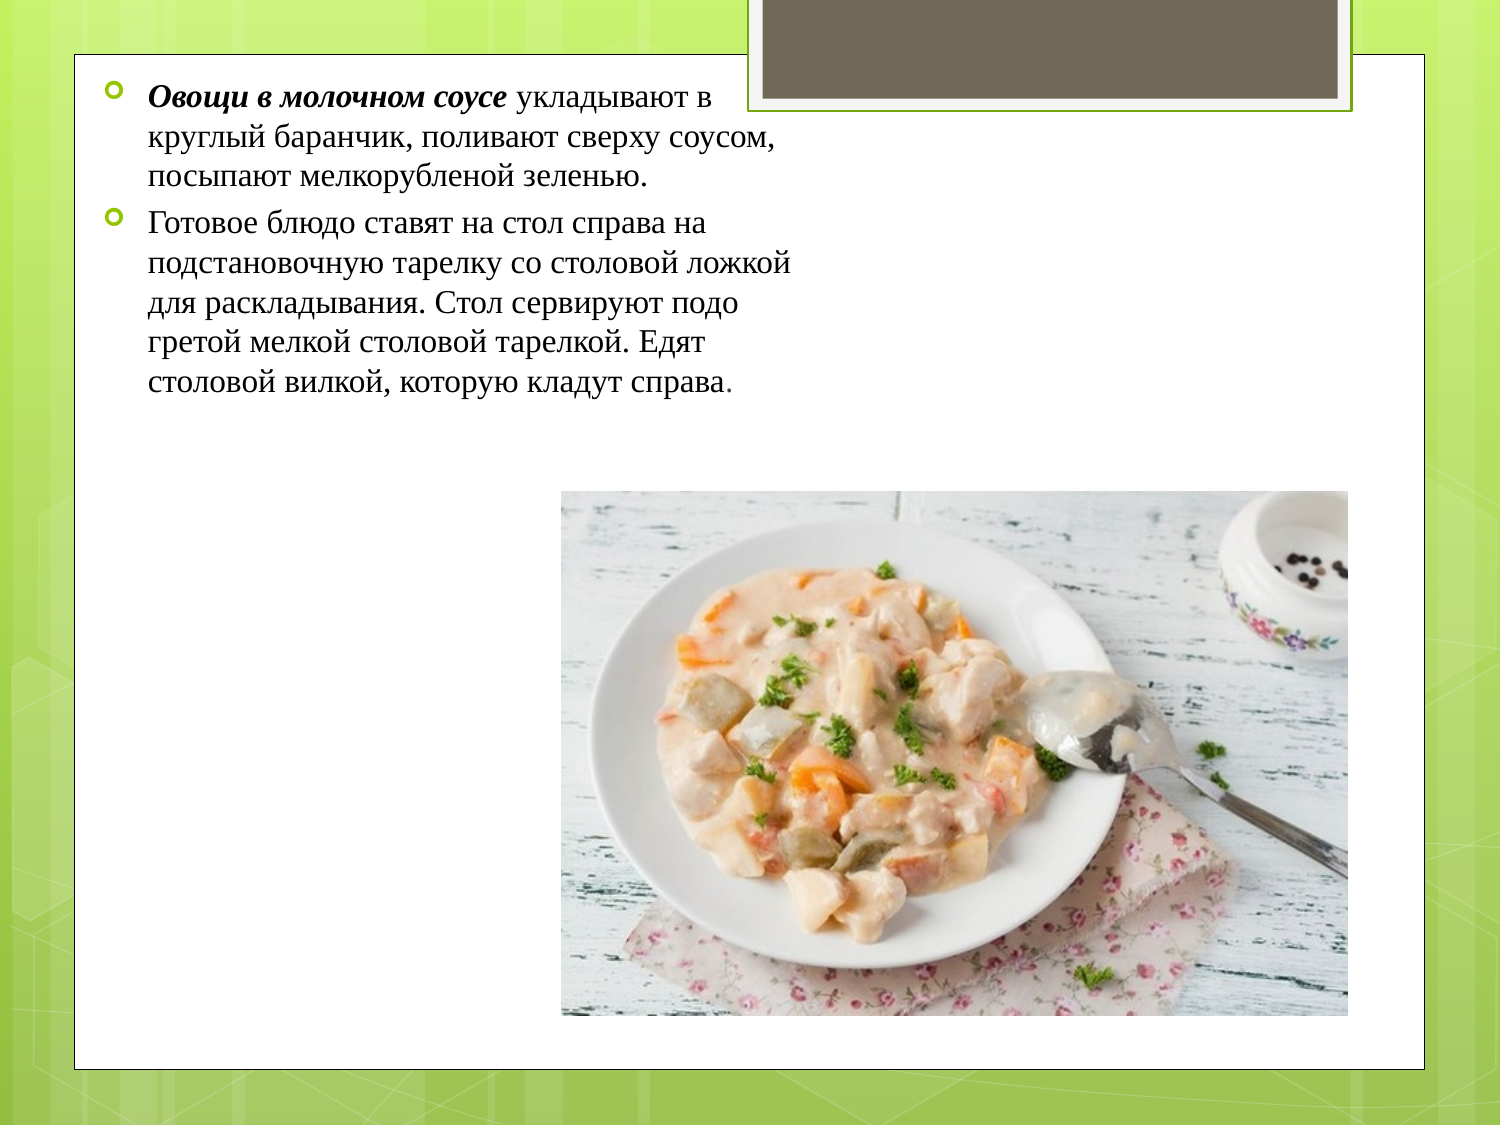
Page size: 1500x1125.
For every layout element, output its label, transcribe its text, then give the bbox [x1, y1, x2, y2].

list Овощи в молочном соусе укла­дывают в круглый баранчик, поливают сверху соусом, посыпают мелкорубленой зеленью. Готовое блюдо ставят на стол справа на подстановочную тарелку со столовой ложкой для раскладывания. Стол сервируют подо­гретой мелкой столовой тарелкой. Едят столовой вилкой, которую кладут справа. [76, 66, 809, 957]
picture [560, 491, 1348, 1016]
